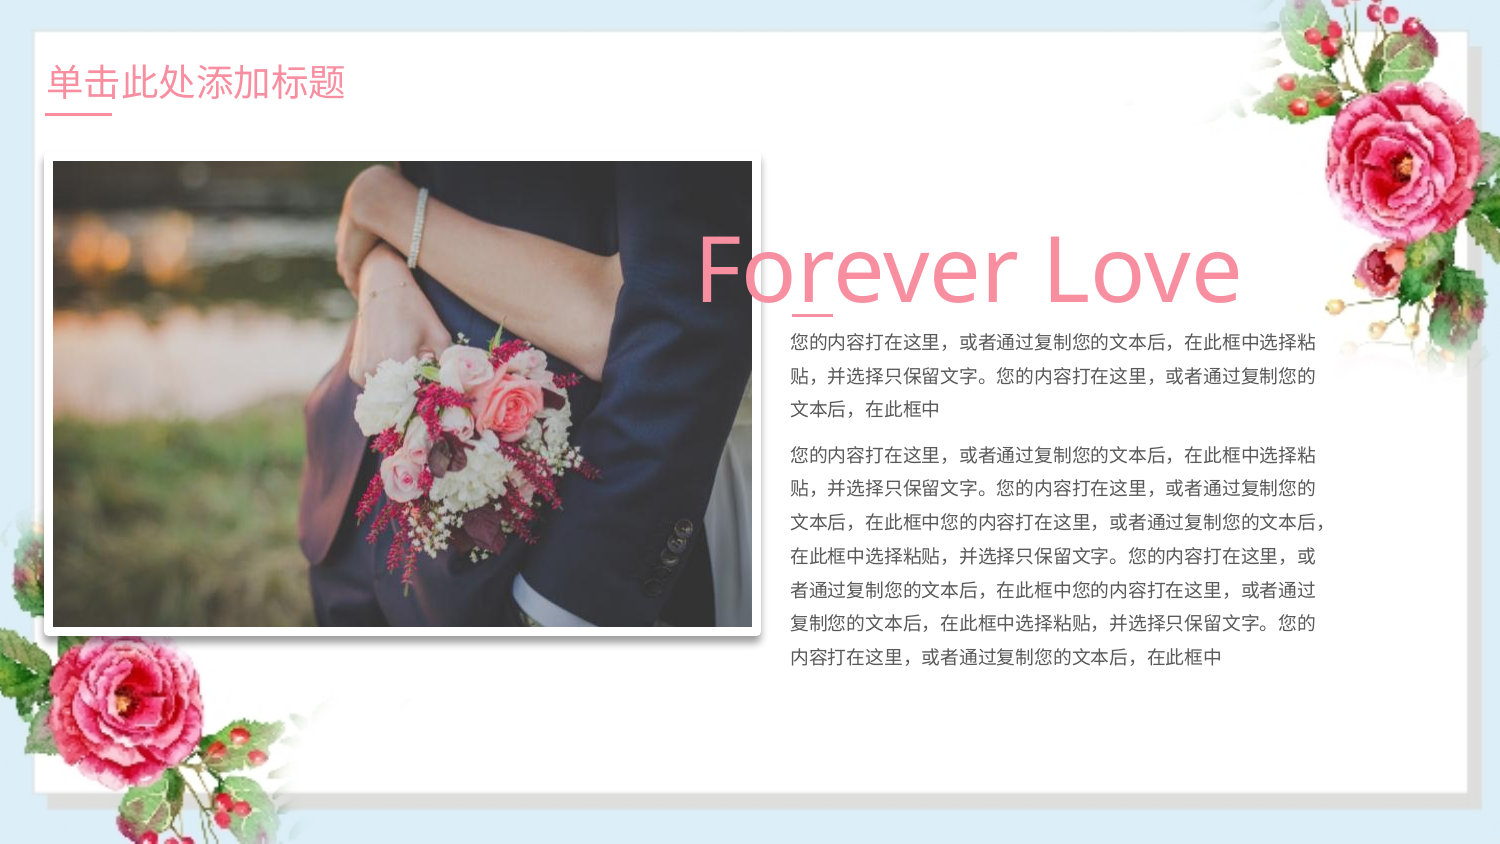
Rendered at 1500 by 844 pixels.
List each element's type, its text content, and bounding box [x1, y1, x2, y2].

text_box 您的内容打在这里，或者通过复制您的文本后，在此框中选择粘贴，并选择只保留文字。您的内容打在这里，或者通过复制您的文本后，在此框中 [775, 312, 1346, 428]
text_box 单击此处添加标题 [31, 51, 362, 112]
picture [0, 0, 1500, 844]
text_box 您的内容打在这里，或者通过复制您的文本后，在此框中选择粘贴，并选择只保留文字。您的内容打在这里，或者通过复制您的文本后，在此框中您的内容打在这里，或者通过复制您的文本后，在此框中选择粘贴，并选择只保留文字。您的内容打在这里，或者通过复制您的文本后，在此框中您的内容打在这里，或者通过复制您的文本后，在此框中选择粘贴，并选择只保留文字。您的内容打在这里，或者通过复制您的文本后，在此框中 [775, 428, 1346, 676]
text_box Forever Love [752, 203, 1258, 329]
